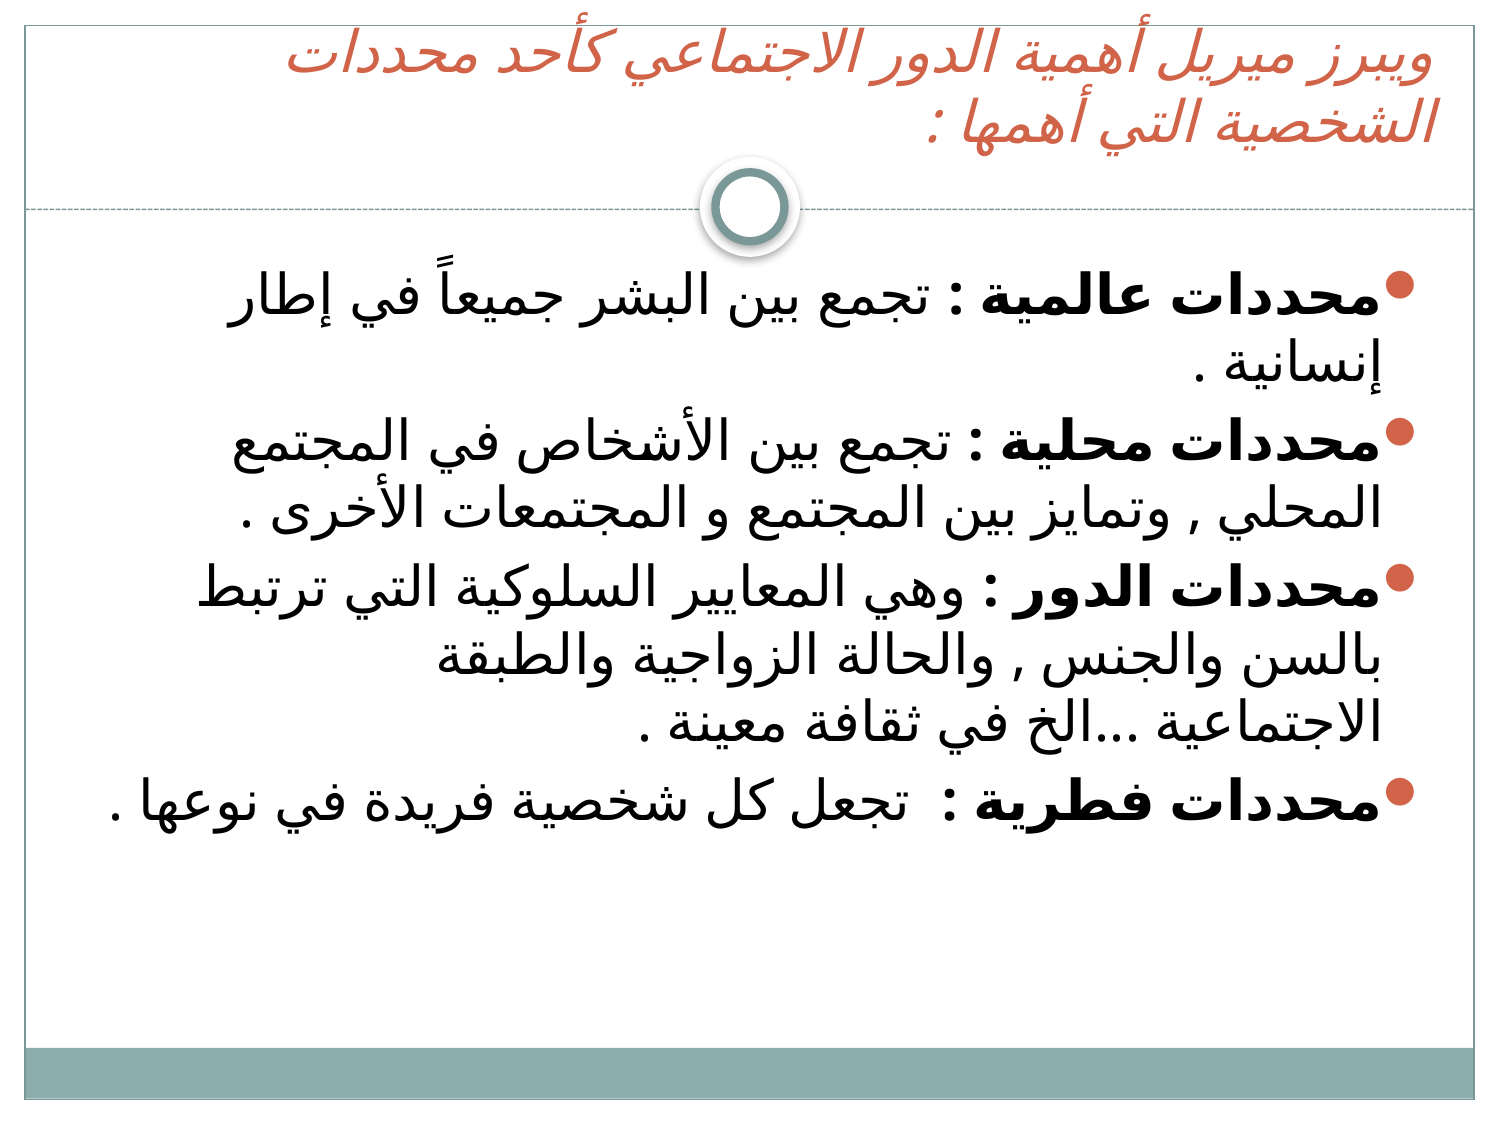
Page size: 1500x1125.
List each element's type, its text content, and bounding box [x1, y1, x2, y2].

list محددات عالمية : تجمع بين البشر جميعاً في إطار إنسانية . محددات محلية : تجمع بين الأشخاص في المجتمع المحلي , وتمايز بين المجتمع و المجتمعات الأخرى . محددات الدور : وهي المعايير السلوكية التي ترتبط بالسن والجنس , والحالة الزواجية والطبقة الاجتماعية ...الخ في ثقافة معينة . محددات فطرية : تجعل كل شخصية فريدة في نوعها . [49, 250, 1445, 1001]
title ويبرز ميريل أهمية الدور الاجتماعي كأحد محددات الشخصية التي أهمها : [49, 37, 1450, 162]
